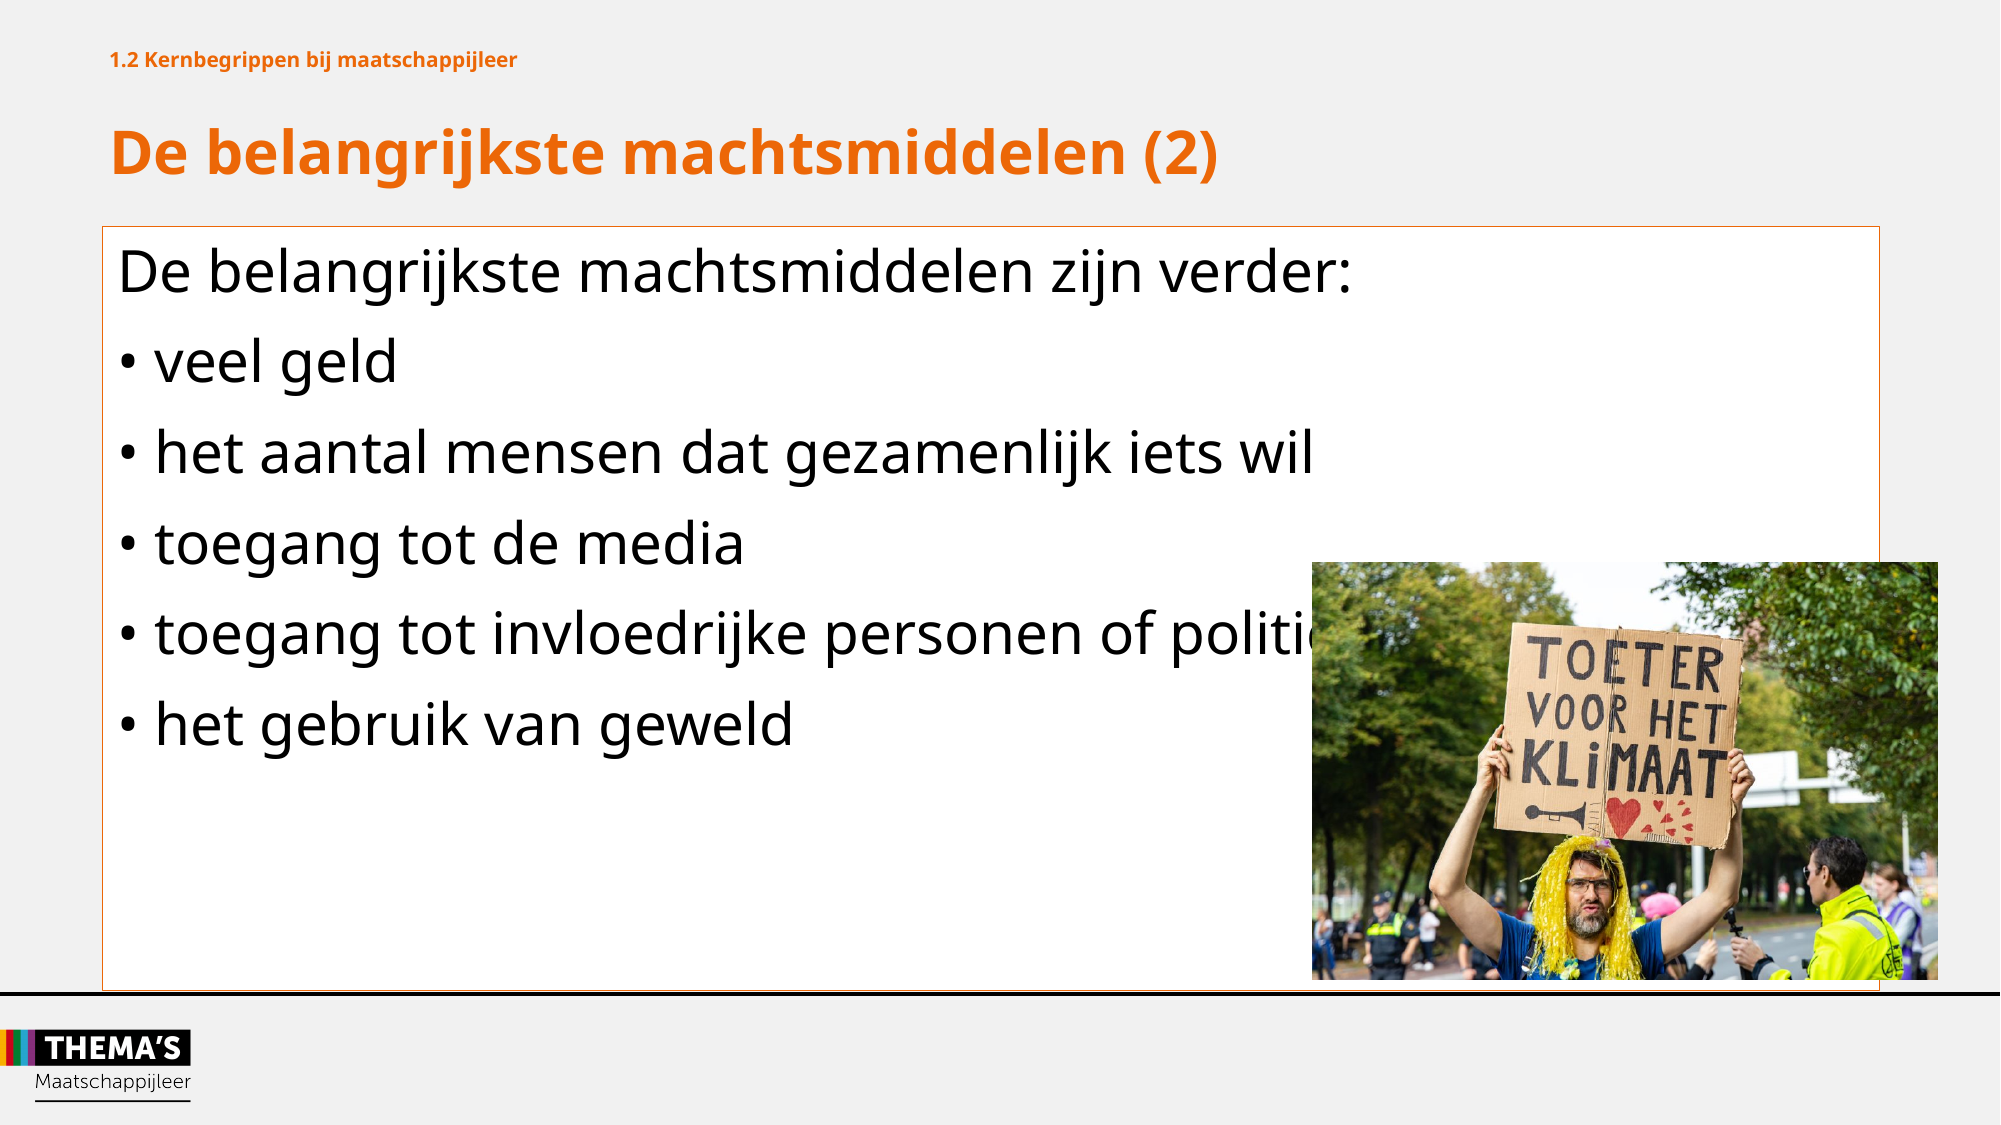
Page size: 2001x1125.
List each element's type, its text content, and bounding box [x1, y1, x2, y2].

list De belangrijkste machtsmiddelen zijn verder: • veel geld • het aantal mensen dat gezamenlijk iets wil • toegang tot de media • toegang tot invloedrijke personen of politici • het gebruik van geweld [102, 226, 1880, 991]
list De belangrijkste machtsmiddelen (2) [94, 114, 1879, 205]
list 1.2 Kernbegrippen bij maatschappijleer [94, 33, 941, 88]
picture [1312, 562, 1938, 980]
picture [0, 993, 203, 1125]
